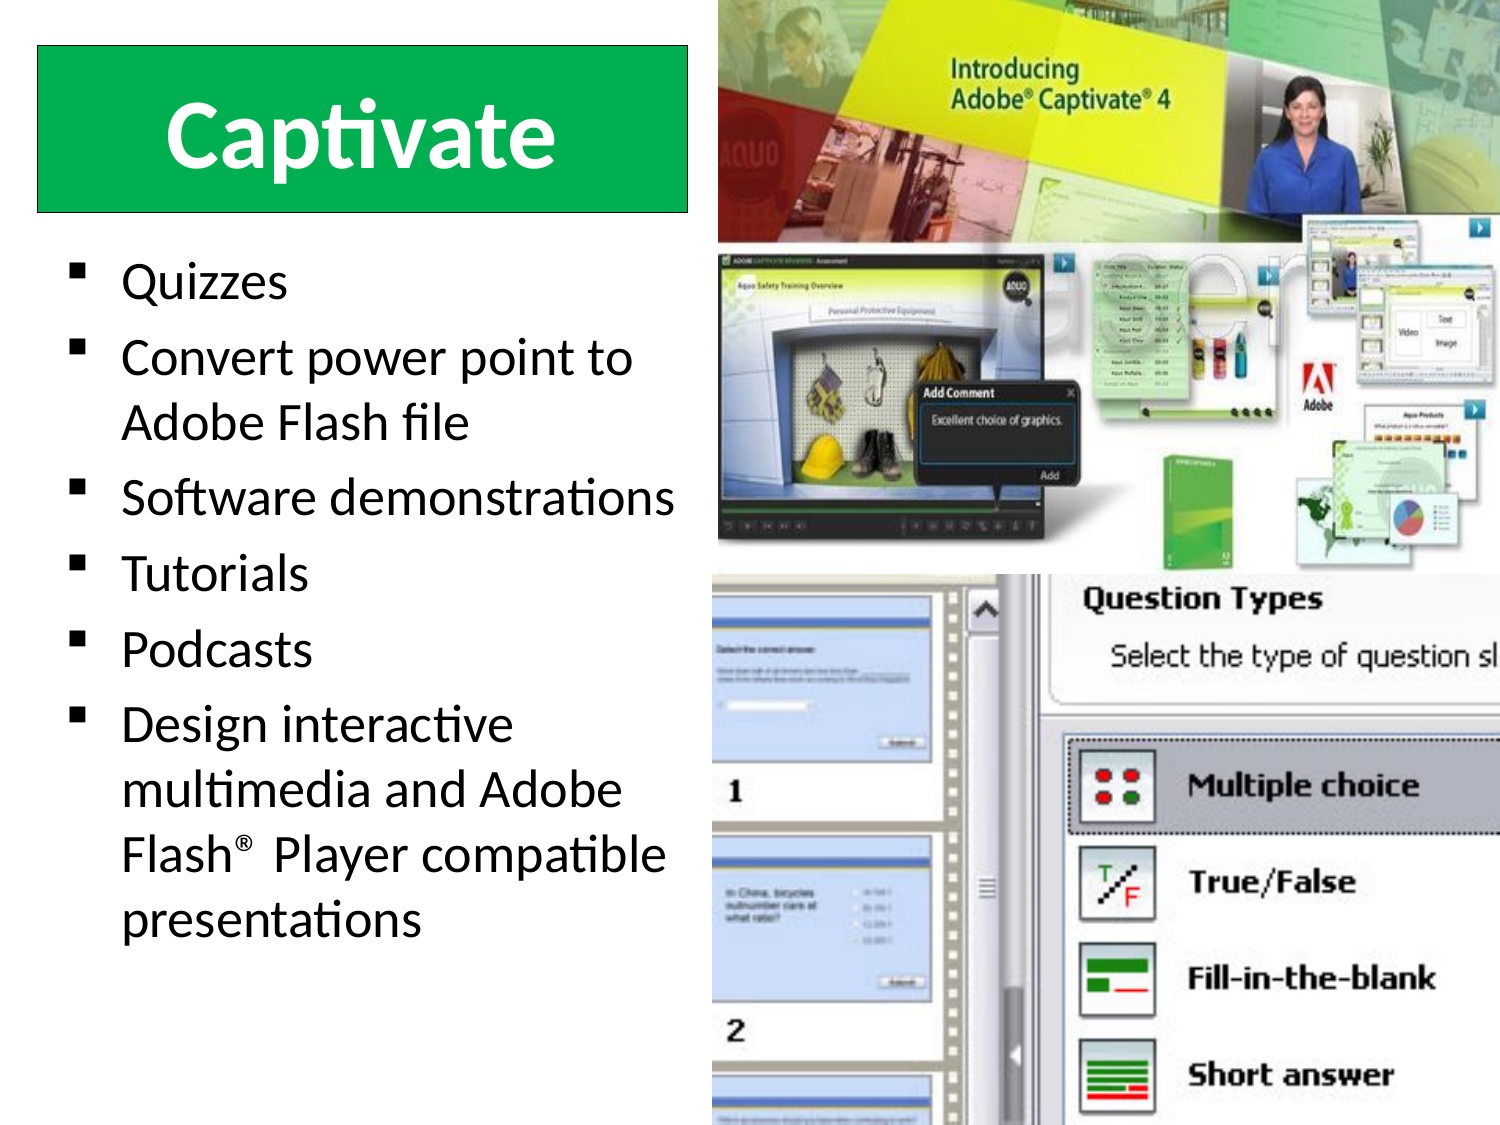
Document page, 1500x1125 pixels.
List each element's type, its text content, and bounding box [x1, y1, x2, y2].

title Captivate [37, 45, 688, 213]
picture [712, 0, 1500, 1125]
list Quizzes Convert power point to Adobe Flash file Software demonstrations Tutorials Podcasts Design interactive multimedia and Adobe Flash® Player compatible presentations [50, 237, 700, 1075]
